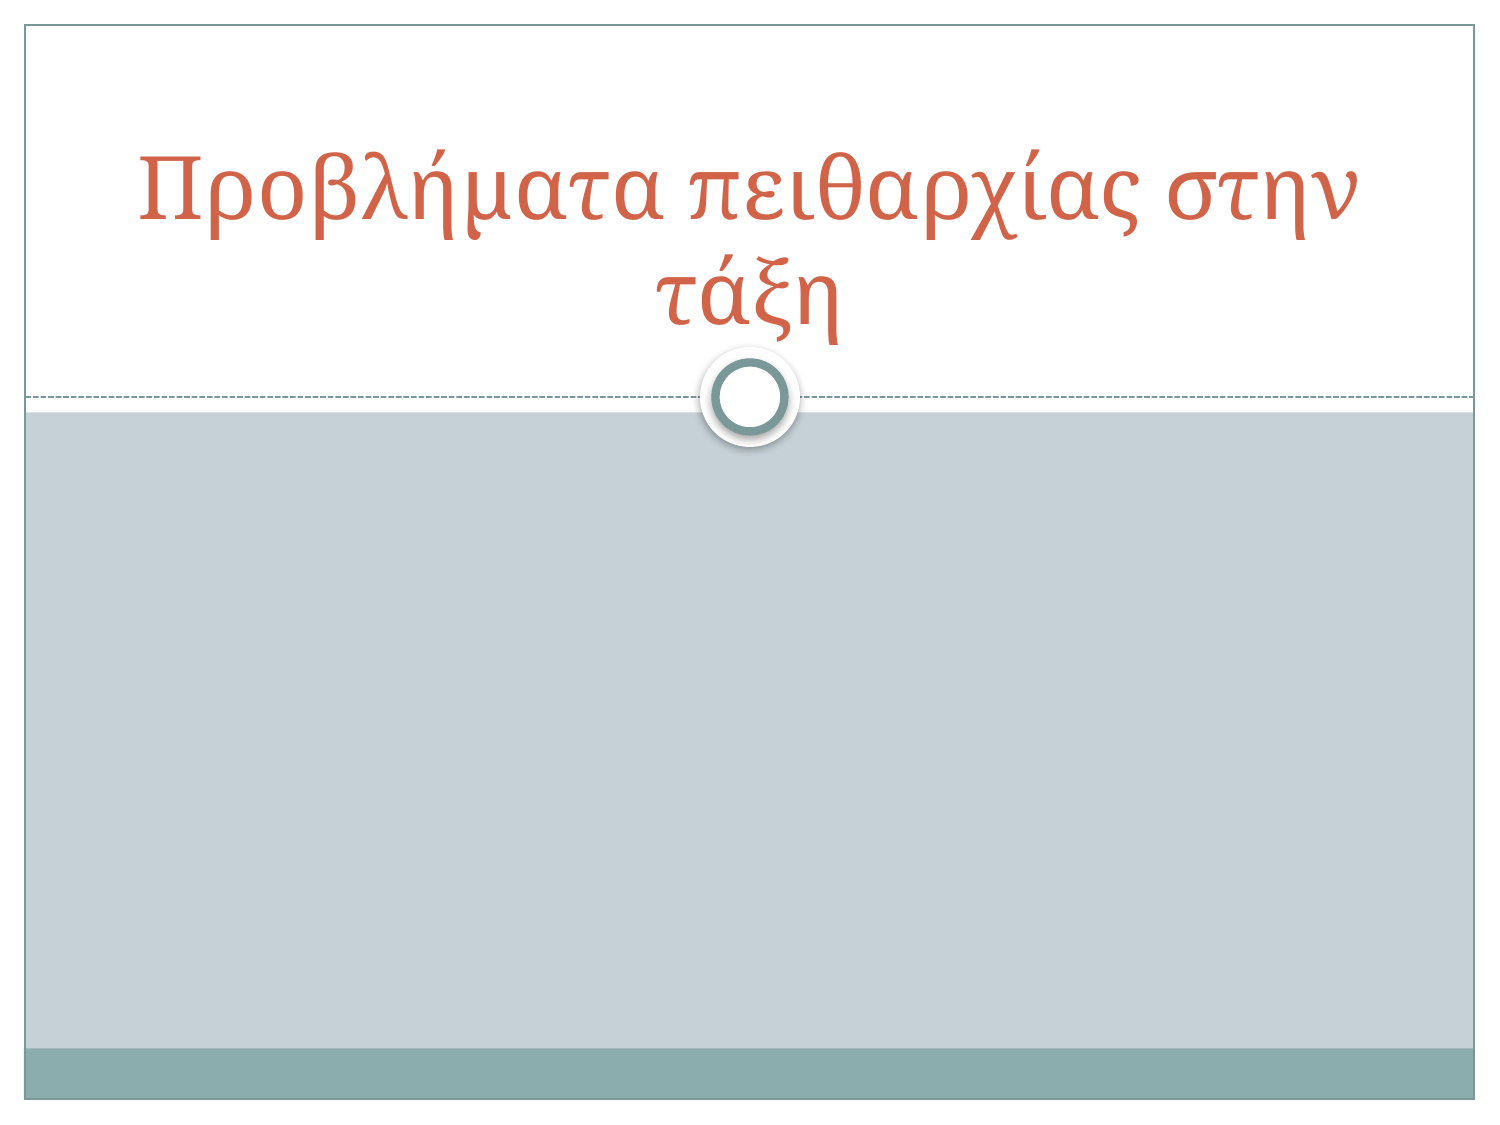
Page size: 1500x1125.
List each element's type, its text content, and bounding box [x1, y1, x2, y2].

title Προβλήματα πειθαρχίας στην τάξη [112, 109, 1388, 350]
